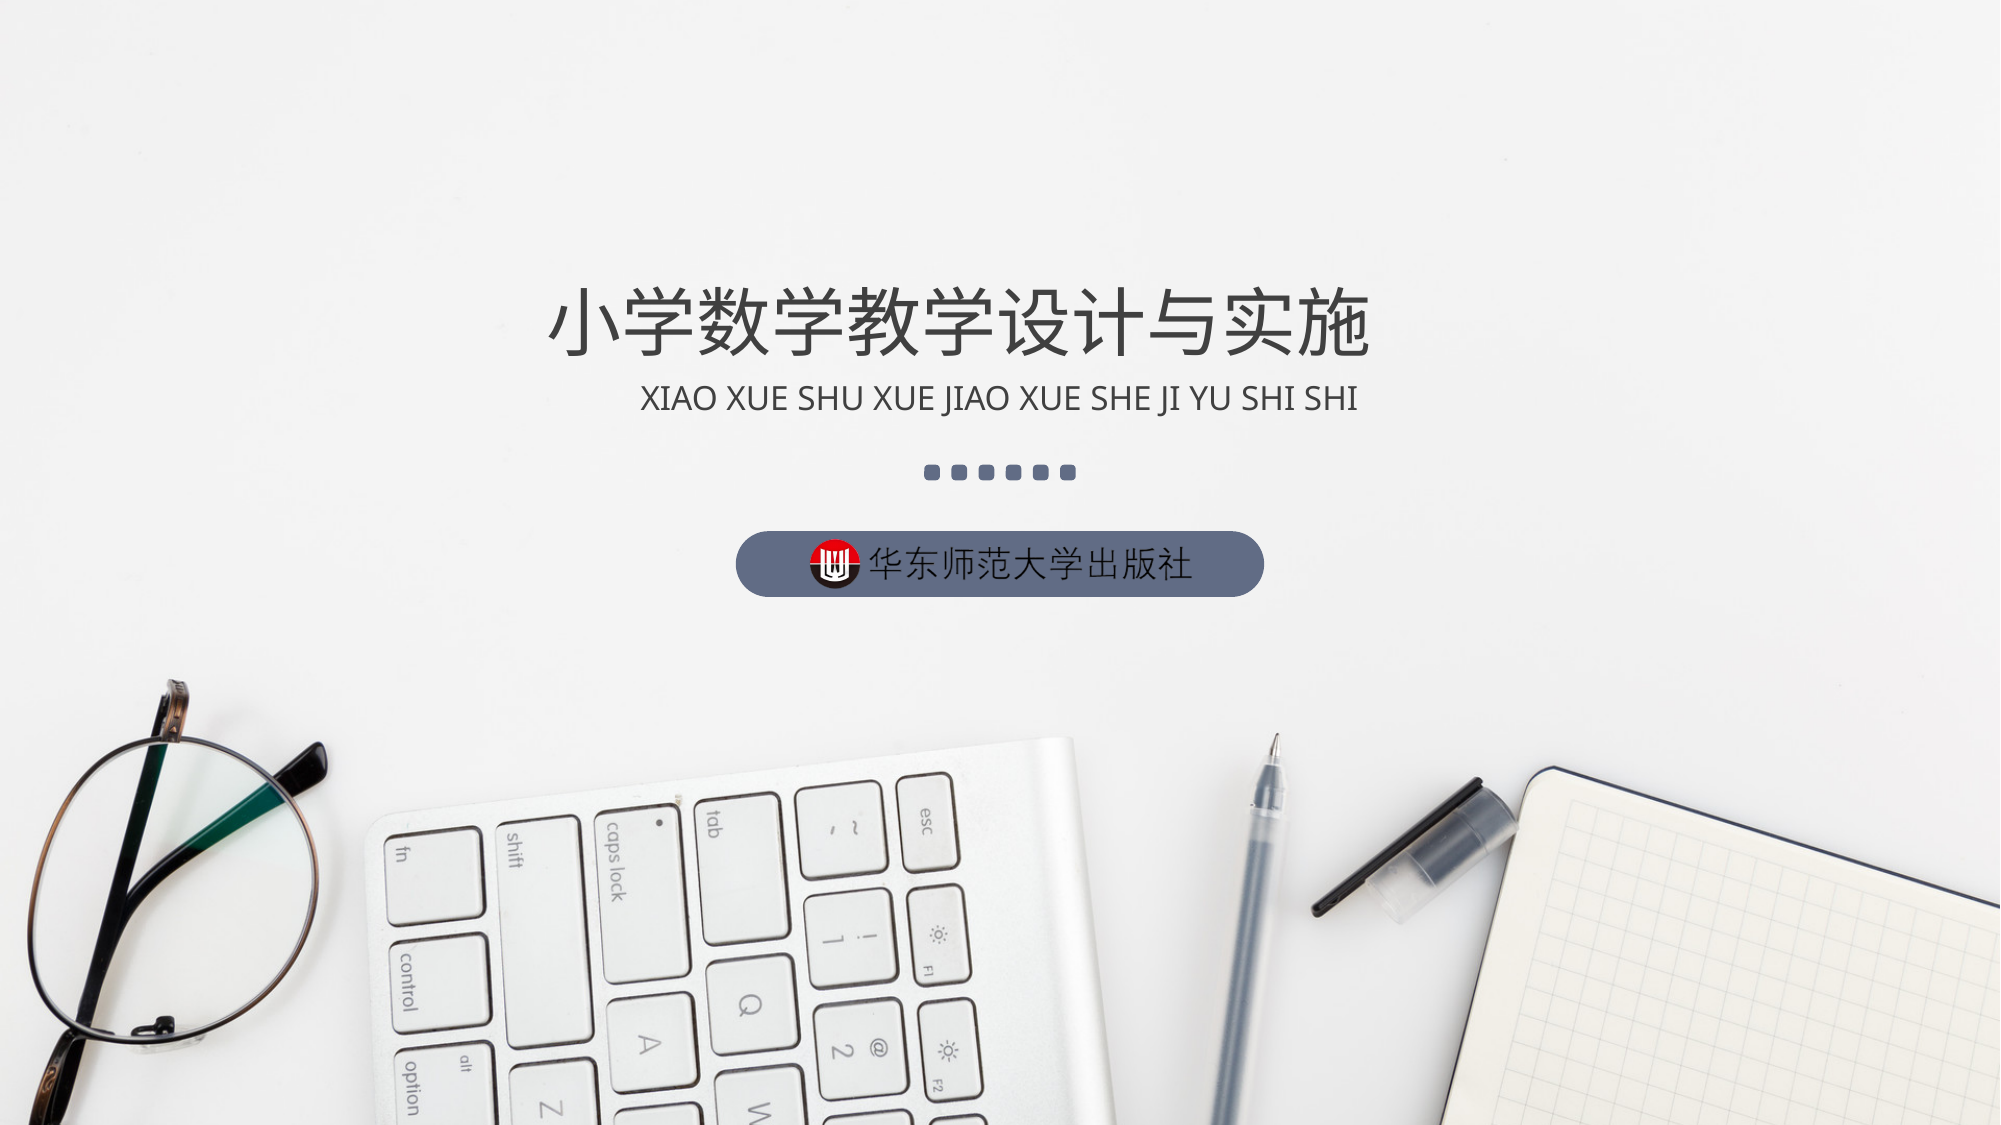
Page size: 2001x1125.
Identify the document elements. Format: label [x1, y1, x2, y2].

text_box [800, 530, 1200, 592]
text_box [924, 464, 1076, 481]
picture [0, 0, 2000, 1125]
